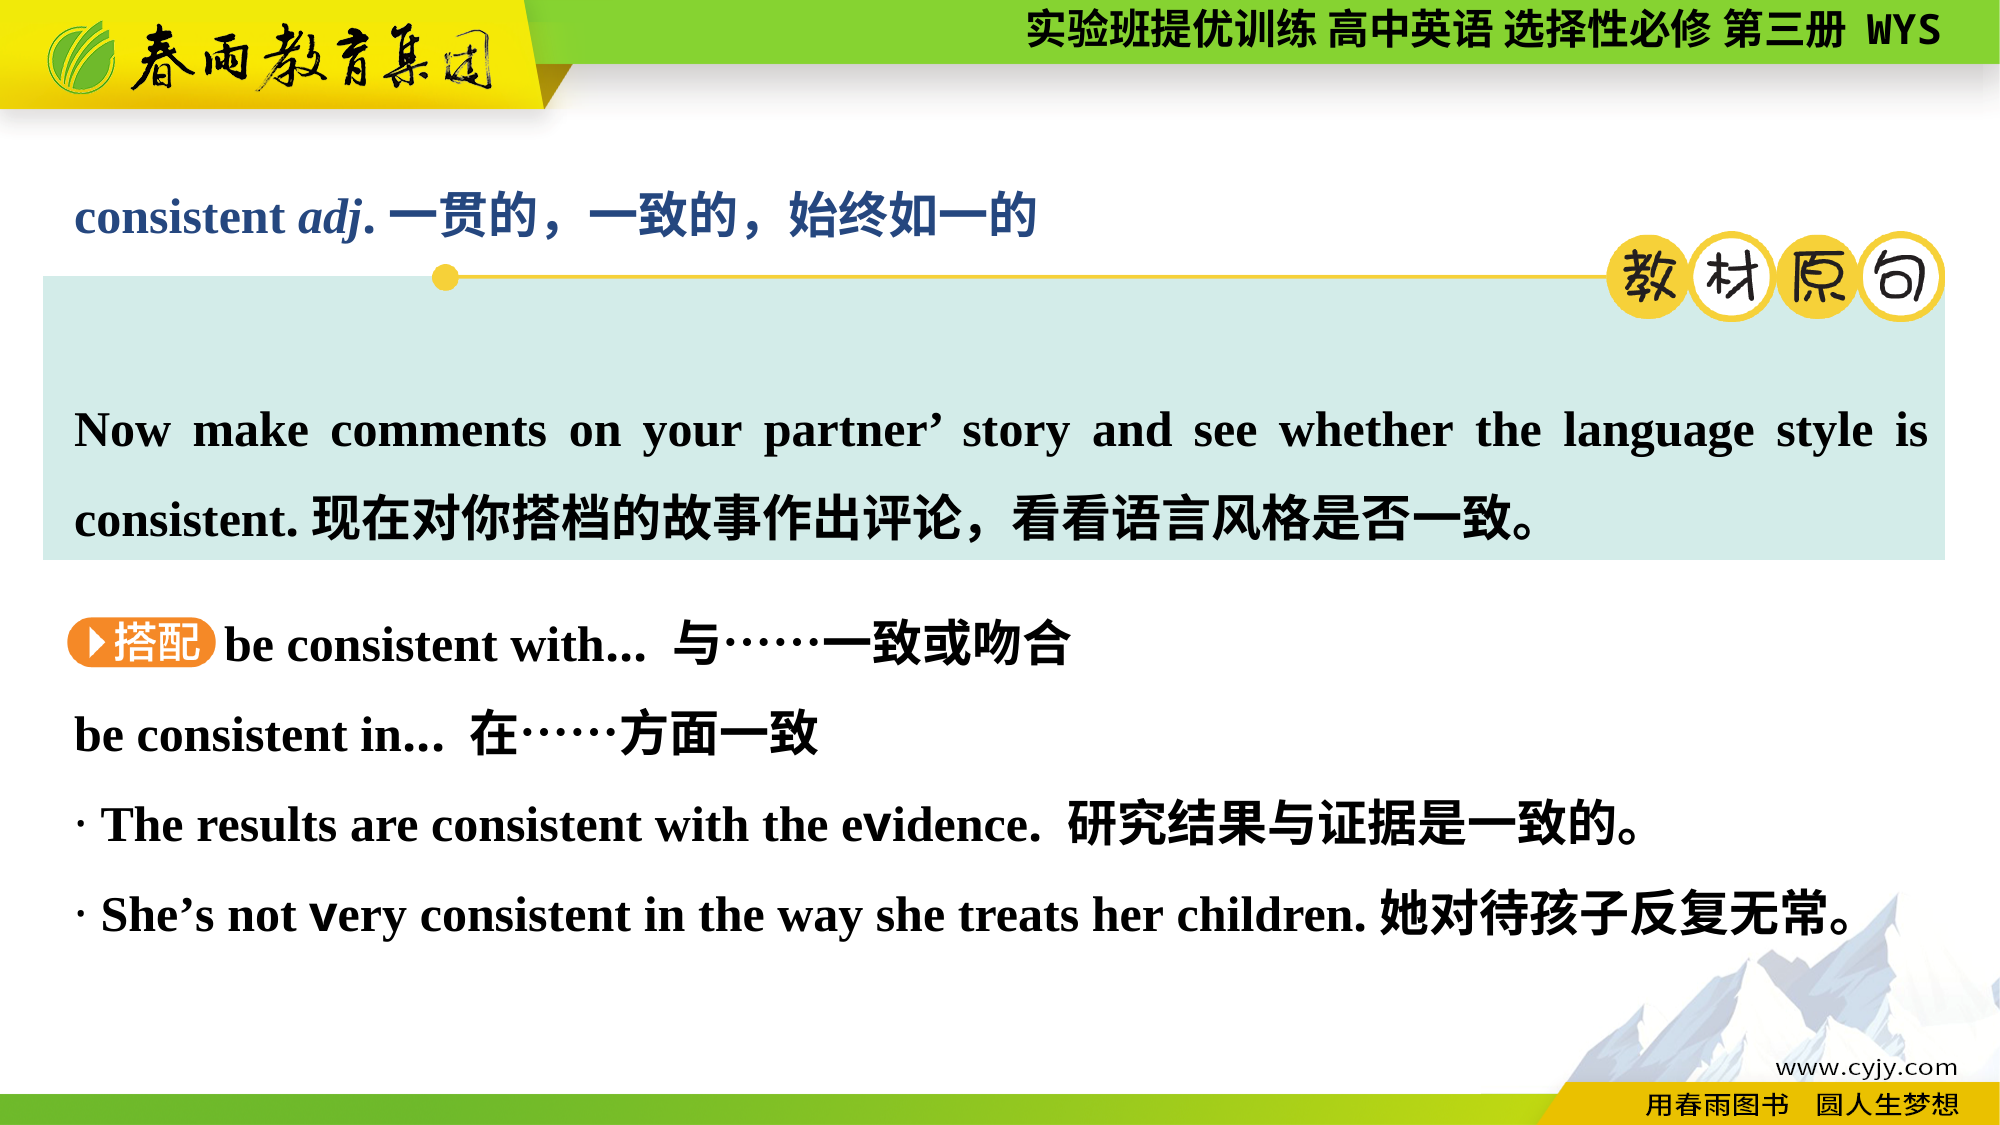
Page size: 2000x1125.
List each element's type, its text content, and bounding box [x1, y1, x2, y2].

picture [0, 0, 2000, 1125]
text_box be consistent with... 与……一致或吻合 be consistent in... 在……方面一致 · The results are consistent with the evidence. 研究结果与证据是一致的。 · She’s not very consistent in the way she treats her children.她对待孩子反复无常。 [59, 573, 1944, 949]
list consistent adj.一贯的，一致的，始终如一的 [59, 146, 1944, 241]
